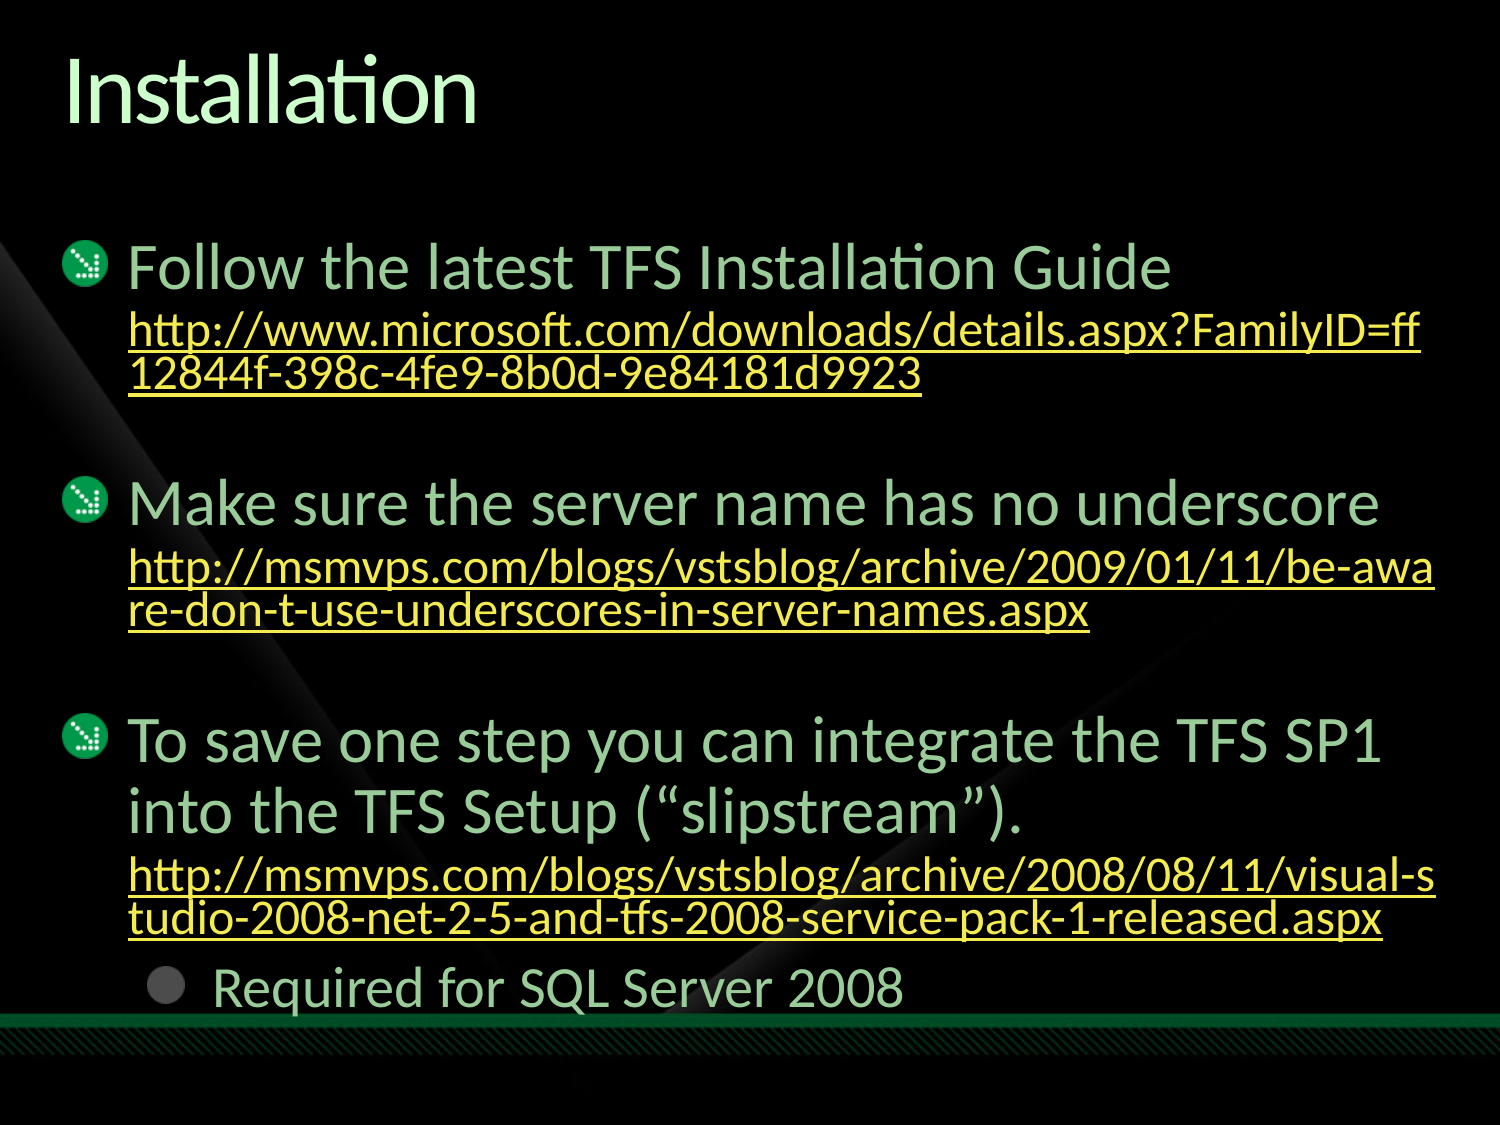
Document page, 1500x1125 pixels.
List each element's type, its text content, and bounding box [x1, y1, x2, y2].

picture [0, 0, 1500, 1125]
list Follow the latest TFS Installation Guide http://www.microsoft.com/downloads/details.aspx?FamilyID=ff12844f-398c-4fe9-8b0d-9e84181d9923 Make sure the server name has no underscore http://msmvps.com/blogs/vstsblog/archive/2009/01/11/be-aware-don-t-use-underscores-in-server-names.aspx To save one step you can integrate the TFS SP1 into the TFS Setup (“slipstream”). http://msmvps.com/blogs/vstsblog/archive/2008/08/11/visual-studio-2008-net-2-5-and-tfs-2008-service-pack-1-released.aspx Required for SQL Server 2008 [62, 231, 1438, 980]
title Installation [62, 37, 1438, 147]
